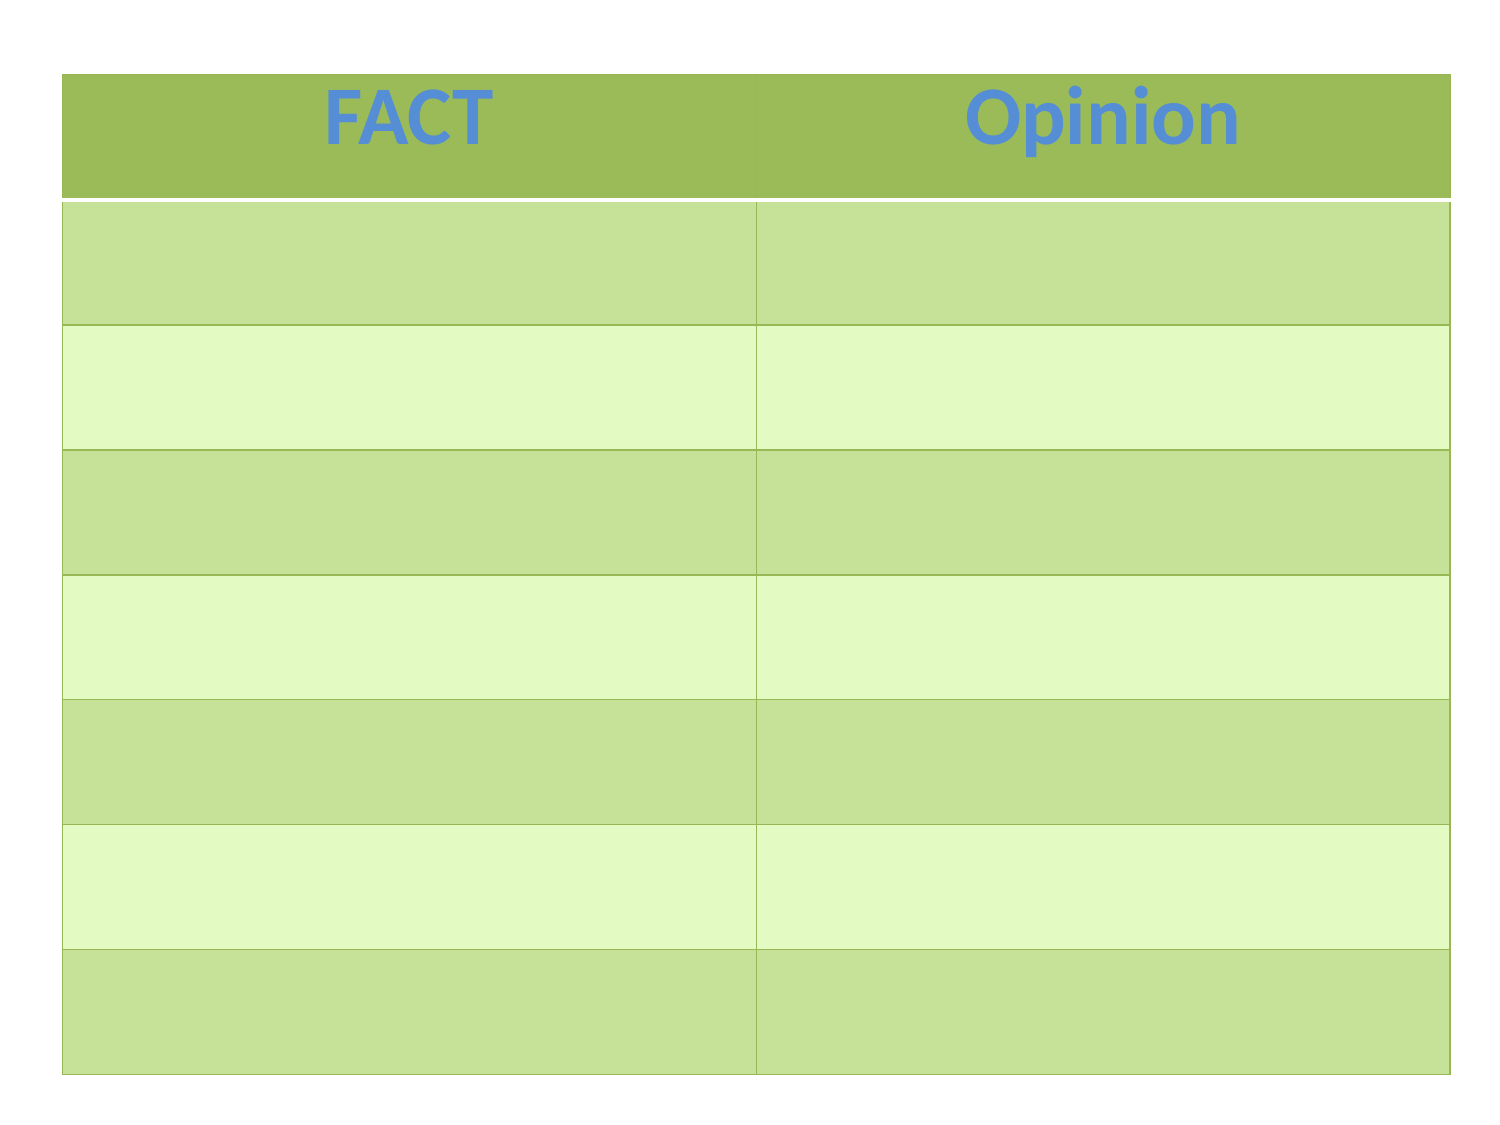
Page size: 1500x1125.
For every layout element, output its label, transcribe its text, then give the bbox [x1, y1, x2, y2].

table_header Opinion [757, 76, 1449, 198]
table_cell [63, 700, 756, 824]
table_cell [757, 451, 1449, 574]
table_cell [63, 576, 756, 699]
table_cell [63, 950, 756, 1074]
table_cell [63, 326, 756, 449]
table_cell [757, 576, 1449, 699]
table_cell [63, 202, 756, 324]
table_cell [757, 326, 1449, 449]
table_cell [757, 700, 1449, 824]
table_cell [757, 202, 1449, 324]
table_header FACT [63, 76, 756, 198]
table_cell [757, 950, 1449, 1074]
table_cell [63, 451, 756, 574]
table_cell [757, 825, 1449, 949]
table_cell [63, 825, 756, 949]
